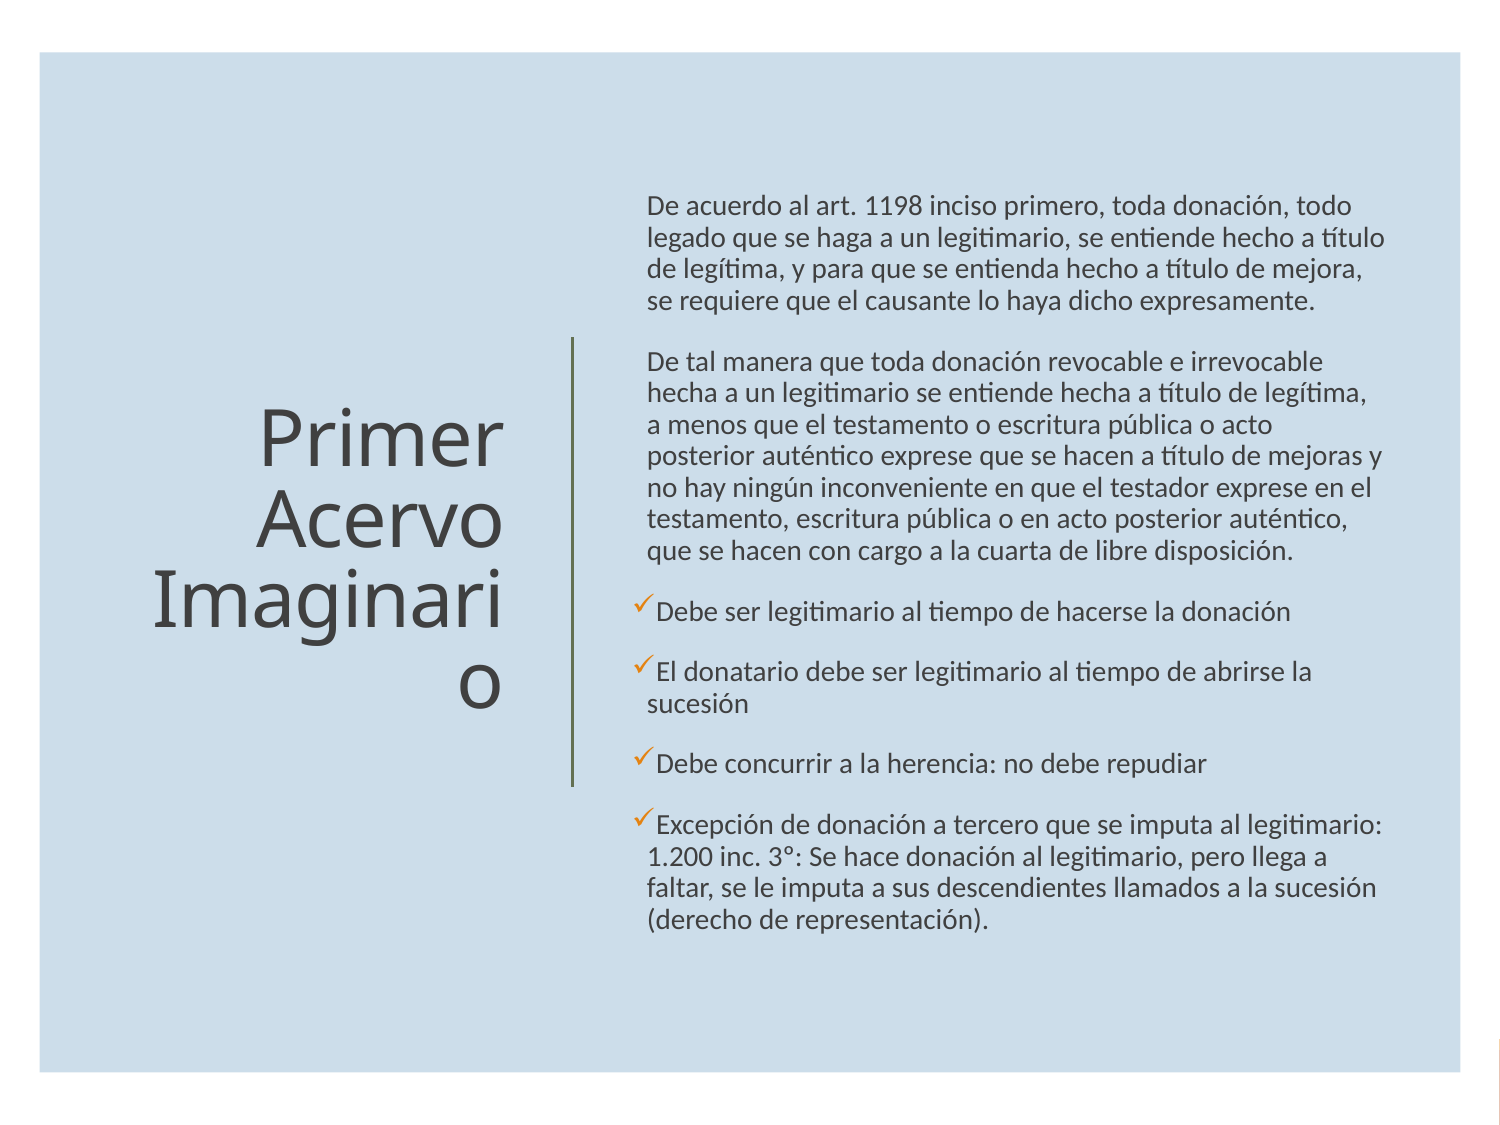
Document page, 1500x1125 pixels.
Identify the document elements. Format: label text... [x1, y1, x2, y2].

text_box [38, 51, 1462, 1074]
text_box [0, 0, 1500, 1125]
title Primer Acervo Imaginario [118, 158, 520, 969]
list De acuerdo al art. 1198 inciso primero, toda donación, todo legado que se haga a un legitimario, se entiende hecho a título de legítima, y para que se entienda hecho a título de mejora, se requiere que el causante lo haya dicho expresamente. De tal manera que toda donación revocable e irrevocable hecha a un legitimario se entiende hecha a título de legítima, a menos que el testamento o escritura pública o acto posterior auténtico exprese que se hacen a título de mejoras y no hay ningún inconveniente en que el testador exprese en el testamento, escritura pública o en acto posterior auténtico, que se hacen con cargo a la cuarta de libre disposición. Debe ser legitimario al tiempo de hacerse la donación El donatario debe ser legitimario al tiempo de abrirse la sucesión Debe concurrir a la herencia: no debe repudiar Excepción de donación a tercero que se imputa al legitimario: 1.200 inc. 3º: Se hace donación al legitimario, pero llega a faltar, se le imputa a sus descendientes llamados a la sucesión (derecho de representación). [631, 158, 1387, 969]
